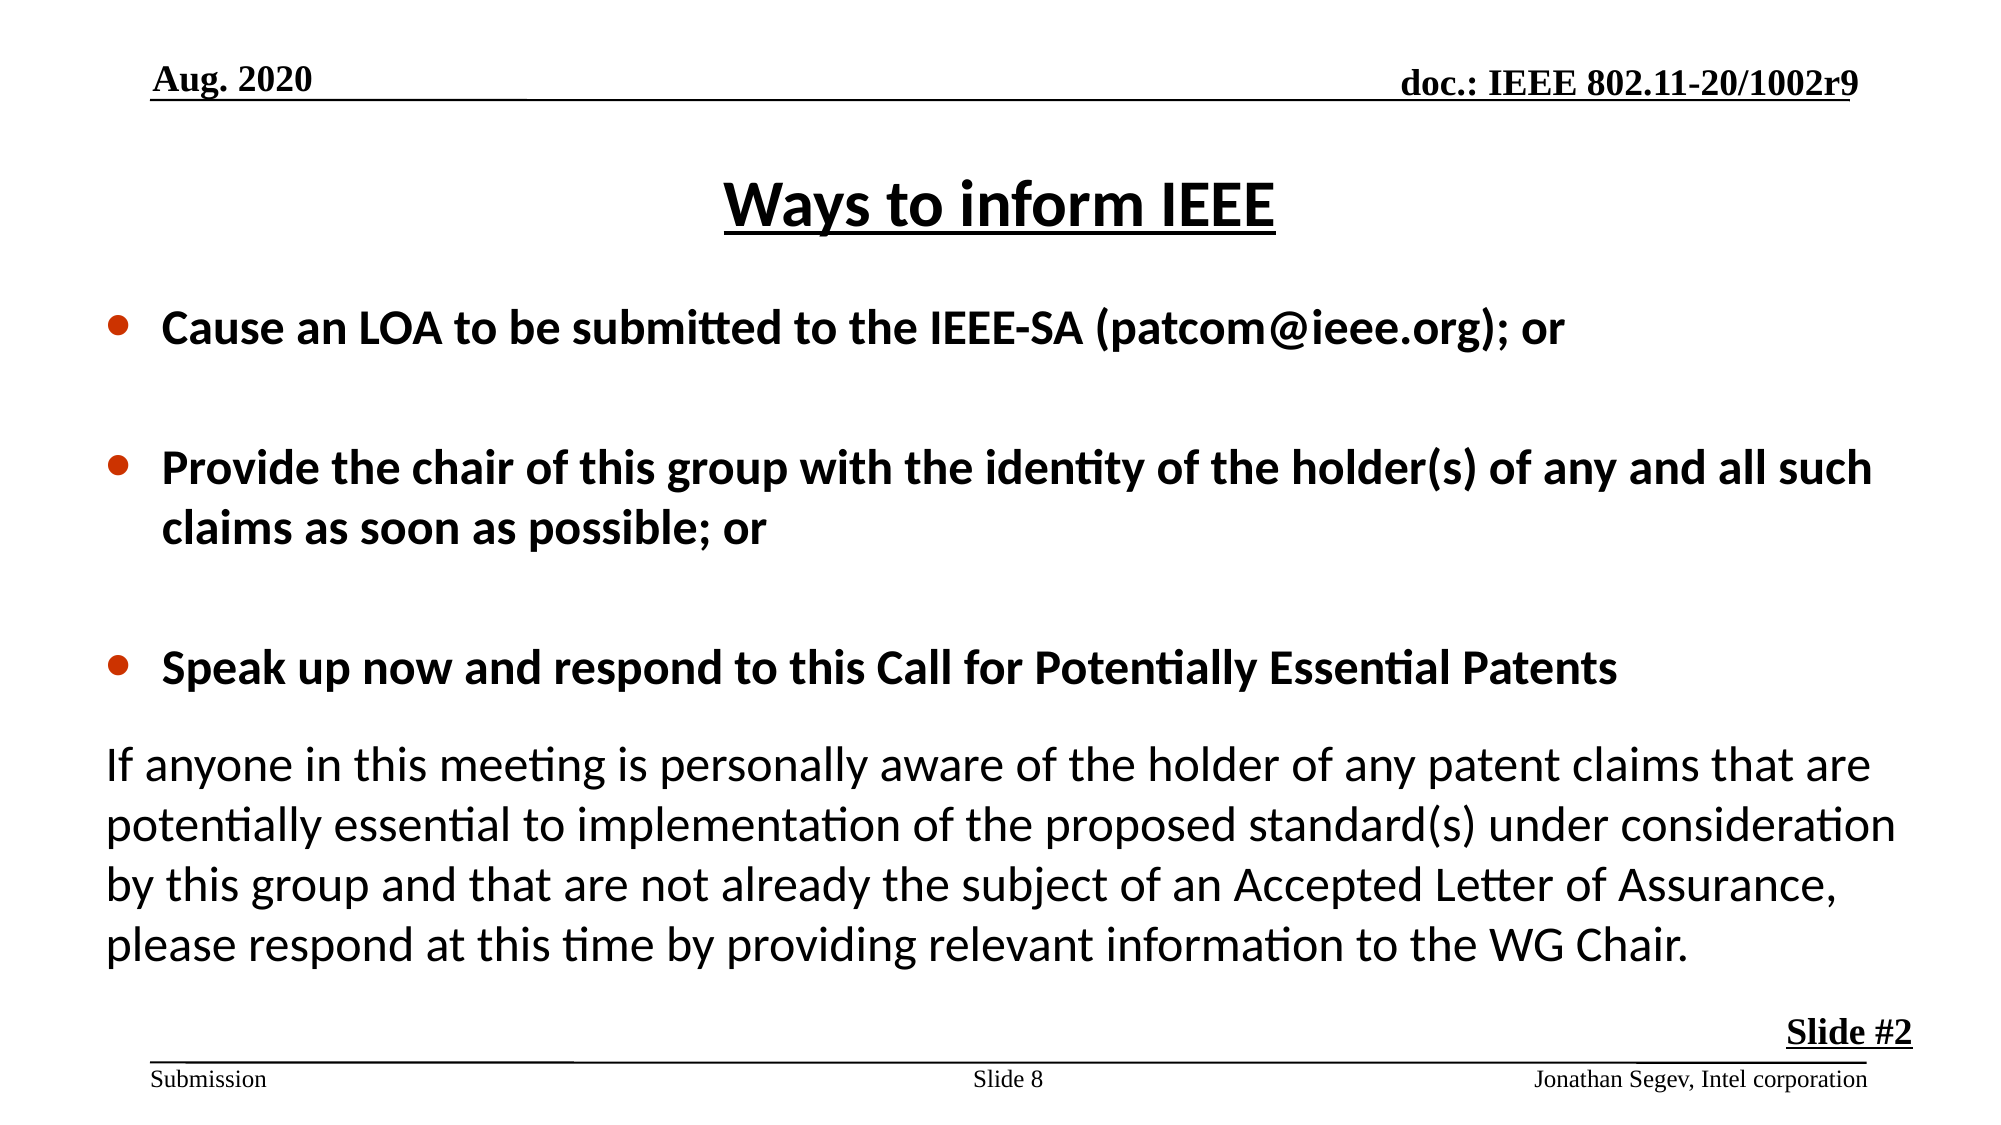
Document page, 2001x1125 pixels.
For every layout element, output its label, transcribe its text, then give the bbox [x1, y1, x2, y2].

title Ways to inform IEEE [149, 112, 1850, 286]
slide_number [152, 54, 563, 100]
text_box Slide #2 [1771, 999, 1928, 1060]
footer Jonathan Segev, Intel corporation [1171, 1061, 1869, 1093]
list Cause an LOA to be submitted to the IEEE-SA (patcom@ieee.org); or Provide the chair of this group with the identity of the holder(s) of any and all such claims as soon as possible; or Speak up now and respond to this Call for Potentially Essential Patents If anyone in this meeting is personally aware of the holder of any patent claims that are potentially essential to implementation of the proposed standard(s) under consideration by this group and that are not already the subject of an Accepted Letter of Assurance, please respond at this time by providing relevant information to the WG Chair. [90, 286, 1946, 1000]
slide_number Slide 8 [950, 1061, 1067, 1123]
